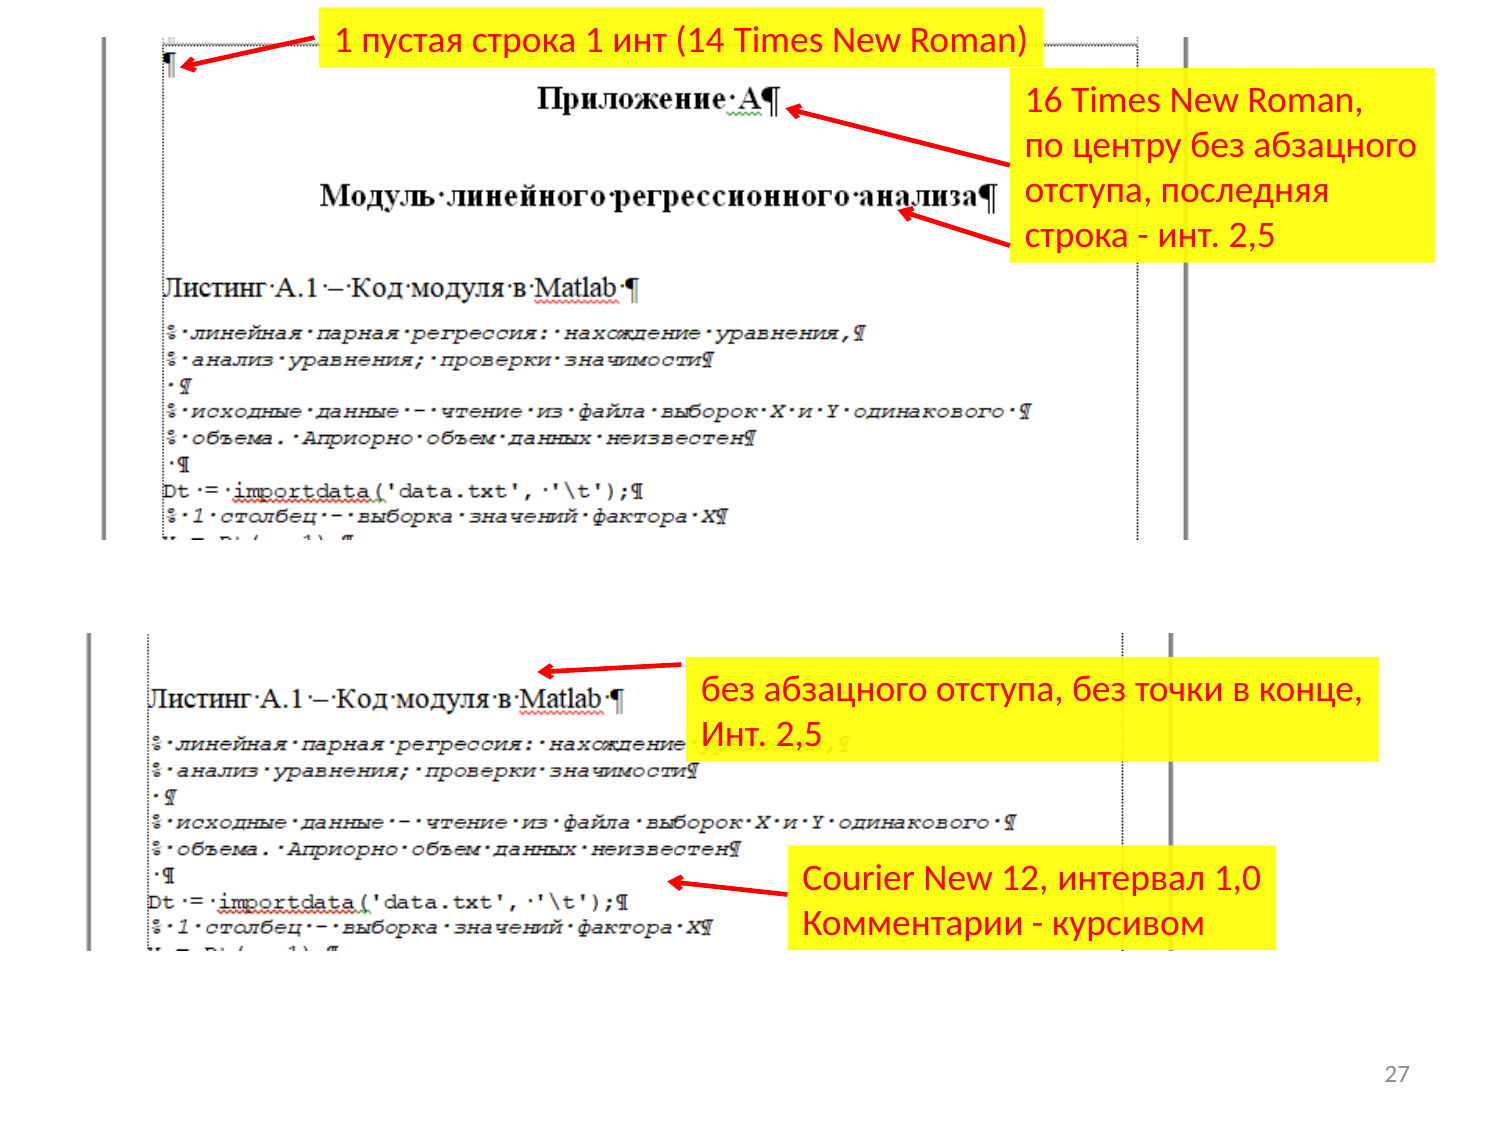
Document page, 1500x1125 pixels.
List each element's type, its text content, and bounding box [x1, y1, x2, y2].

slide_number 27 [1074, 1042, 1425, 1103]
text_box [537, 664, 682, 673]
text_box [179, 37, 315, 68]
text_box 1 пустая строка 1 инт (14 Times New Roman) [319, 7, 1044, 36]
picture [85, 633, 1183, 951]
picture [100, 37, 1198, 540]
text_box Courier New 12, интервал 1,0 Комментарии - курсивом [1187, 845, 1277, 950]
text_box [666, 881, 788, 895]
text_box без абзацного отступа, без точки в конце, Инт. 2,5 [1188, 656, 1380, 762]
text_box 16 Times New Roman, по центру без абзацного отступа, последняя строка - инт. 2,5 [1201, 67, 1436, 263]
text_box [897, 209, 1010, 246]
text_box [785, 107, 1010, 167]
